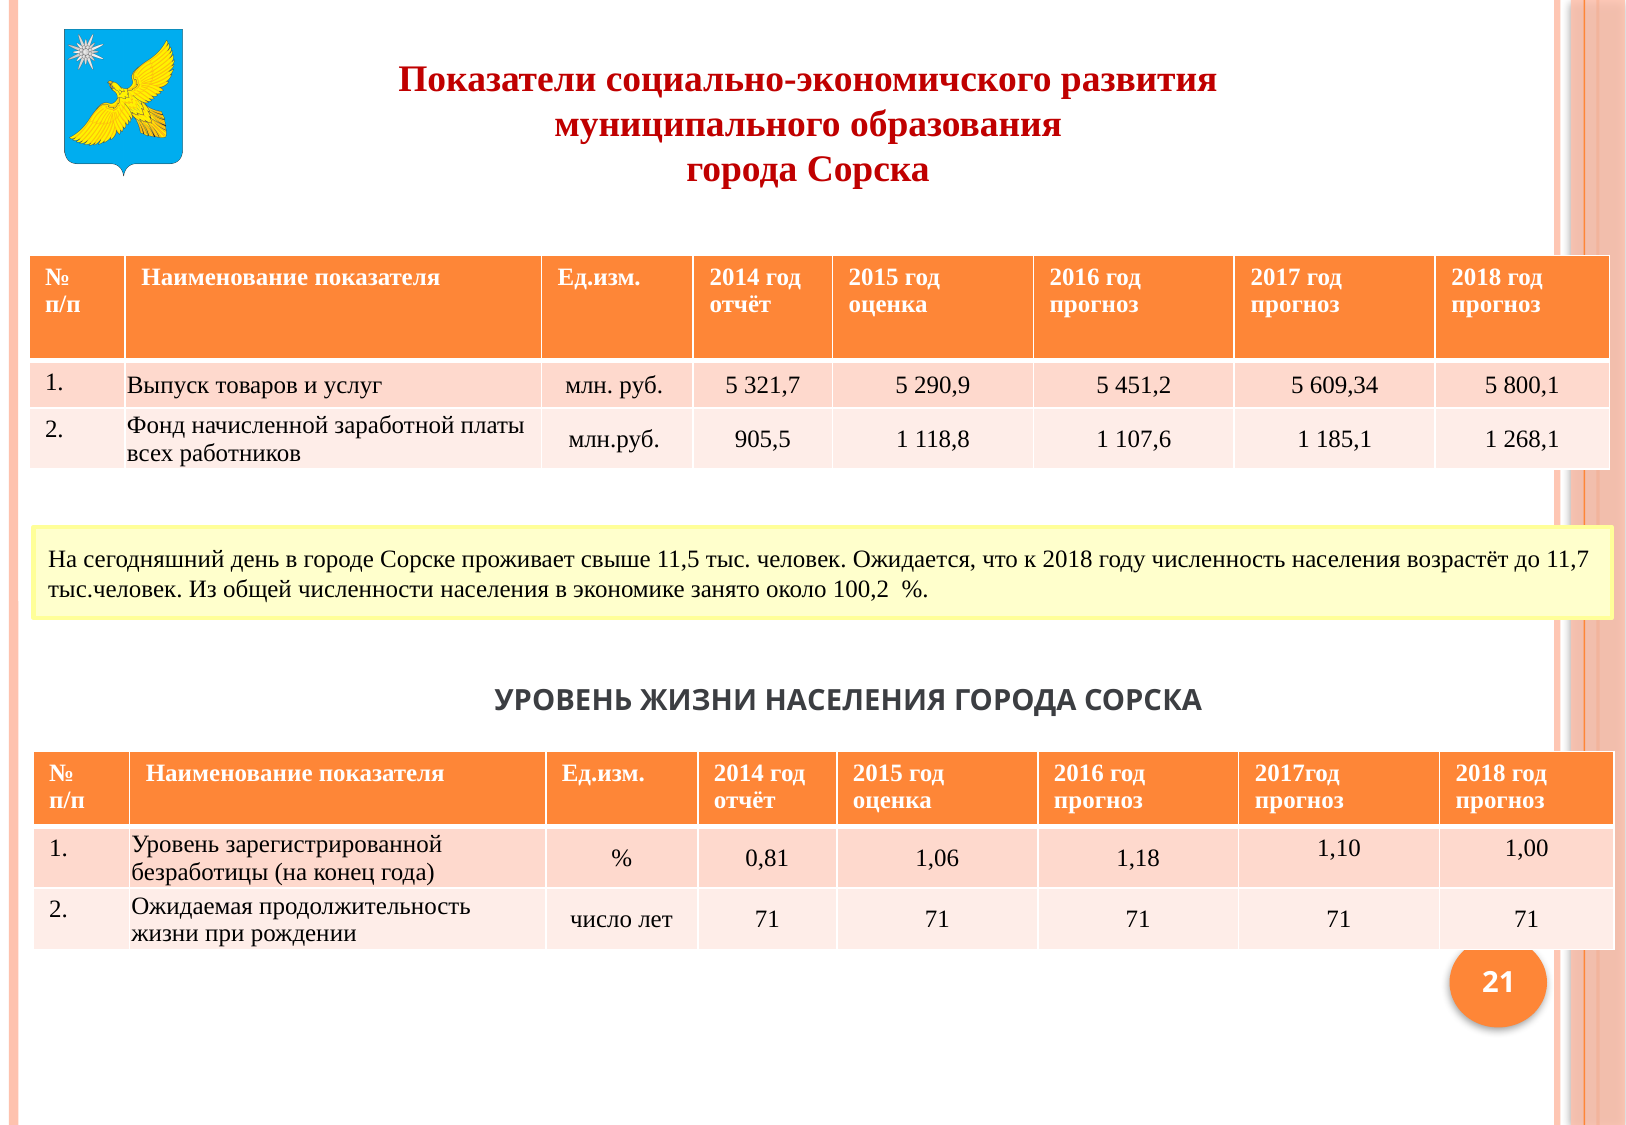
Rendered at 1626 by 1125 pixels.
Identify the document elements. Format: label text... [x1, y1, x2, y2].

picture [72, 41, 98, 63]
table_cell Ожидаемая продолжительность жизни при рождении [130, 889, 545, 949]
table_header 2015 год оценка [838, 752, 1037, 824]
table_cell 2. [30, 409, 124, 468]
table_cell % [547, 829, 697, 887]
table_cell 2. [34, 889, 129, 949]
table_cell Фонд начисленной заработной платы всех работников [126, 409, 541, 468]
table_header Ед.изм. [547, 752, 697, 824]
table_header 2014 год отчёт [699, 752, 836, 824]
picture [72, 42, 173, 144]
table_cell 5 451,2 [1034, 363, 1233, 407]
table_cell млн.руб. [542, 409, 692, 468]
table_cell 1 118,8 [833, 409, 1033, 468]
table_cell число лет [547, 889, 697, 949]
table_cell 1,00 [1440, 829, 1613, 887]
table_cell 0,81 [699, 829, 836, 887]
table_header № п/п [34, 752, 129, 824]
slide_number 21 [1444, 950, 1553, 1027]
table_header 2018 год прогноз [1436, 256, 1609, 358]
text_box Показатели социально-экономичского развития муниципального образования города Сорска [5, 36, 1612, 197]
table_header Ед.изм. [542, 256, 692, 358]
table_header 2014 год отчёт [694, 256, 832, 358]
table_cell 5 290,9 [833, 363, 1033, 407]
table_cell 1,06 [838, 829, 1037, 887]
table_cell 1 268,1 [1436, 409, 1609, 468]
table_cell 1,10 [1239, 829, 1439, 887]
table_cell Уровень зарегистрированной безработицы (на конец года) [130, 829, 545, 887]
table_header № п/п [30, 256, 124, 358]
table_cell 1 185,1 [1235, 409, 1434, 468]
text_box На сегодняшний день в городе Сорске проживает свыше 11,5 тыс. человек. Ожидается, что к 2018 году численность населения возрастёт до 11,7 тыс.человек. Из общей численности населения в экономике занято около 100,2 %. [31, 525, 1614, 620]
table_cell 71 [699, 889, 836, 949]
table_header 2016 год прогноз [1039, 752, 1238, 824]
table_header 2016 год прогноз [1034, 256, 1233, 358]
table_header 2015 год оценка [833, 256, 1033, 358]
picture [64, 28, 184, 178]
table_cell 1. [30, 363, 124, 407]
table_header 2017 год прогноз [1235, 256, 1434, 358]
table_cell 1. [34, 829, 129, 887]
table_cell 905,5 [694, 409, 832, 468]
table_cell 1,18 [1039, 829, 1238, 887]
table_cell 71 [1039, 889, 1238, 949]
table_cell 1 107,6 [1034, 409, 1233, 468]
table_cell 5 321,7 [694, 363, 832, 407]
text_box УРОВЕНЬ ЖИЗНИ НАСЕЛЕНИЯ ГОРОДА СОРСКА [97, 674, 1601, 724]
table_header Наименование показателя [130, 752, 545, 824]
table_cell Выпуск товаров и услуг [126, 363, 541, 407]
table_cell млн. руб. [542, 363, 692, 407]
table_cell 71 [838, 889, 1037, 949]
table_header Наименование показателя [126, 256, 541, 358]
table_header 2017год прогноз [1239, 752, 1439, 824]
table_cell 71 [1440, 889, 1613, 949]
table_cell 5 609,34 [1235, 363, 1434, 407]
table_cell 5 800,1 [1436, 363, 1609, 407]
table_header 2018 год прогноз [1440, 752, 1613, 824]
table_cell 71 [1239, 889, 1439, 949]
